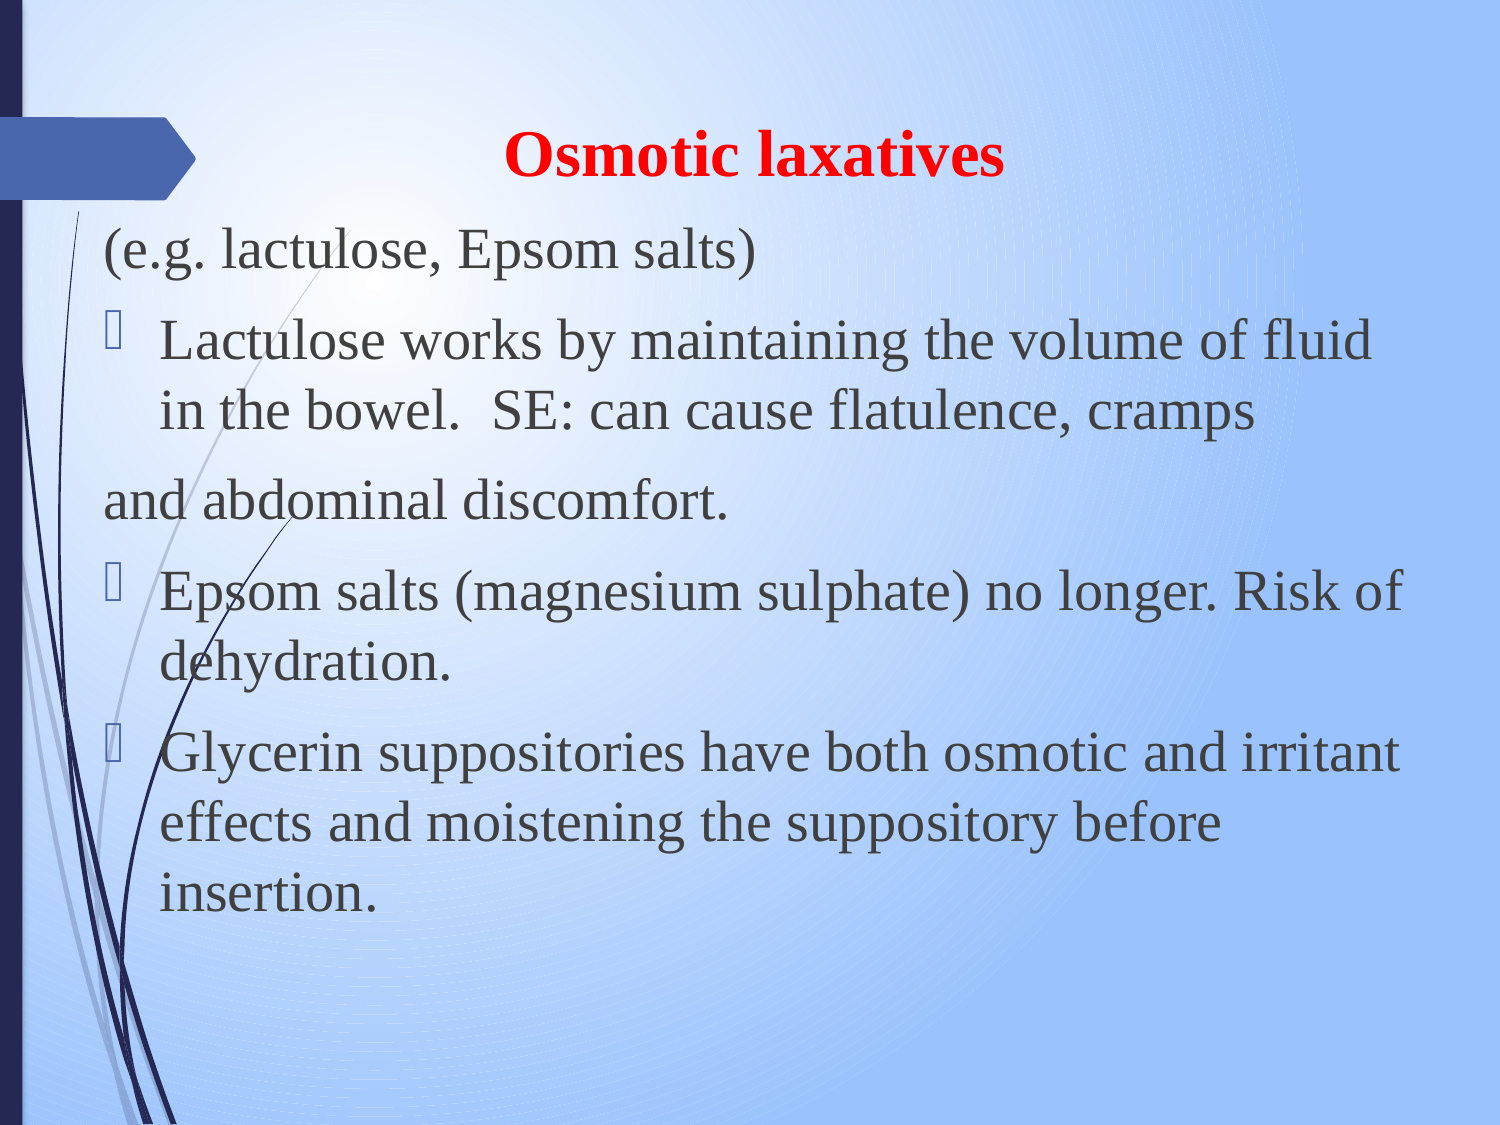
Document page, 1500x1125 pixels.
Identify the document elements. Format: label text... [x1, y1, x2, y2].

list Osmotic laxatives (e.g. lactulose, Epsom salts) Lactulose works by maintaining the volume of fluid in the bowel. SE: can cause flatulence, cramps and abdominal discomfort. Epsom salts (magnesium sulphate) no longer. Risk of dehydration. Glycerin suppositories have both osmotic and irritant effects and moistening the suppository before insertion. [88, 101, 1439, 986]
